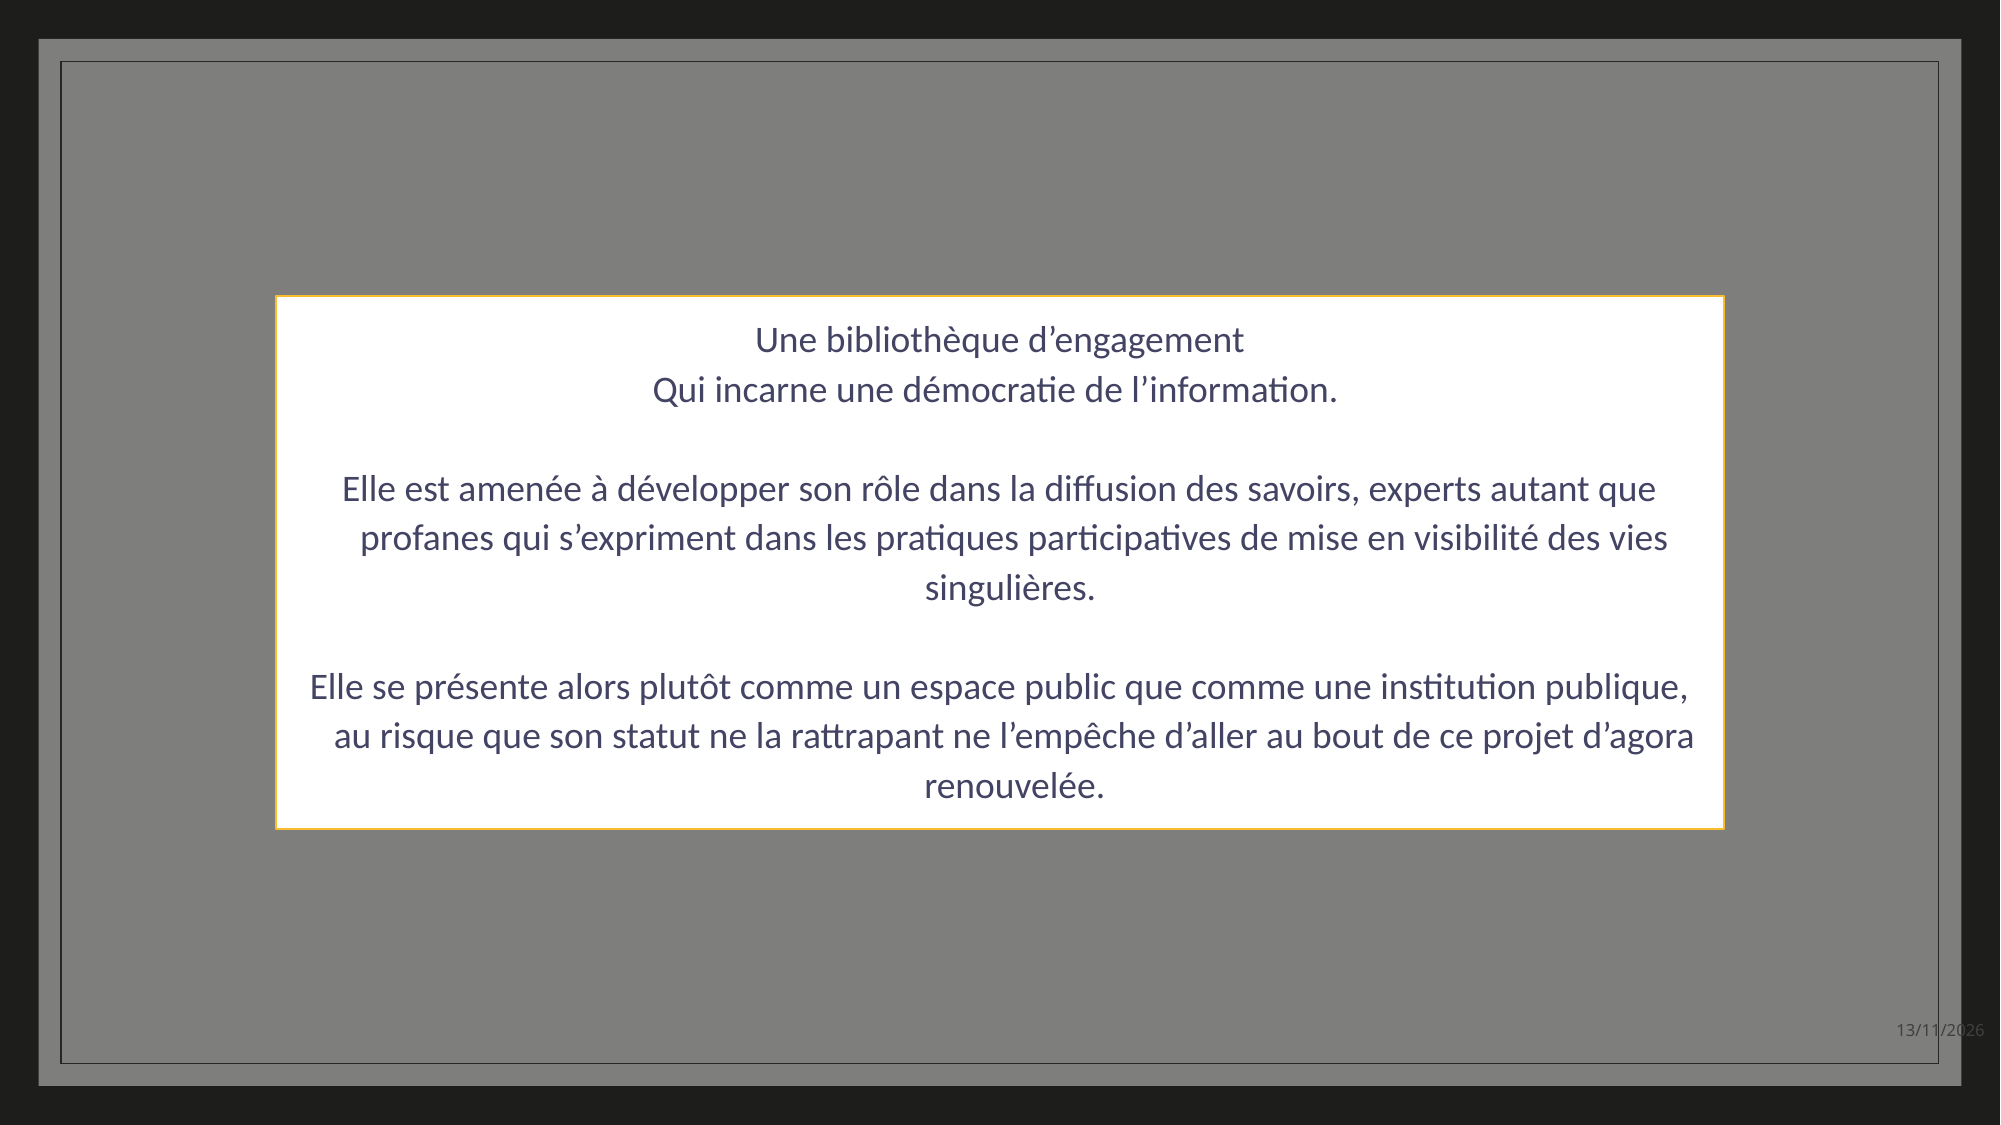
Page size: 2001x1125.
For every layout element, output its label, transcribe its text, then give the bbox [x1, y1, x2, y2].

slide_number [1660, 990, 2000, 1050]
subtitle Une bibliothèque d’engagement Qui incarne une démocratie de l’information. Elle est amenée à développer son rôle dans la diffusion des savoirs, experts autant que profanes qui s’expriment dans les pratiques participatives de mise en visibilité des vies singulières. Elle se présente alors plutôt comme un espace public que comme une institution publique, au risque que son statut ne la rattrapant ne l’empêche d’aller au bout de ce projet d’agora renouvelée. [275, 295, 1725, 830]
